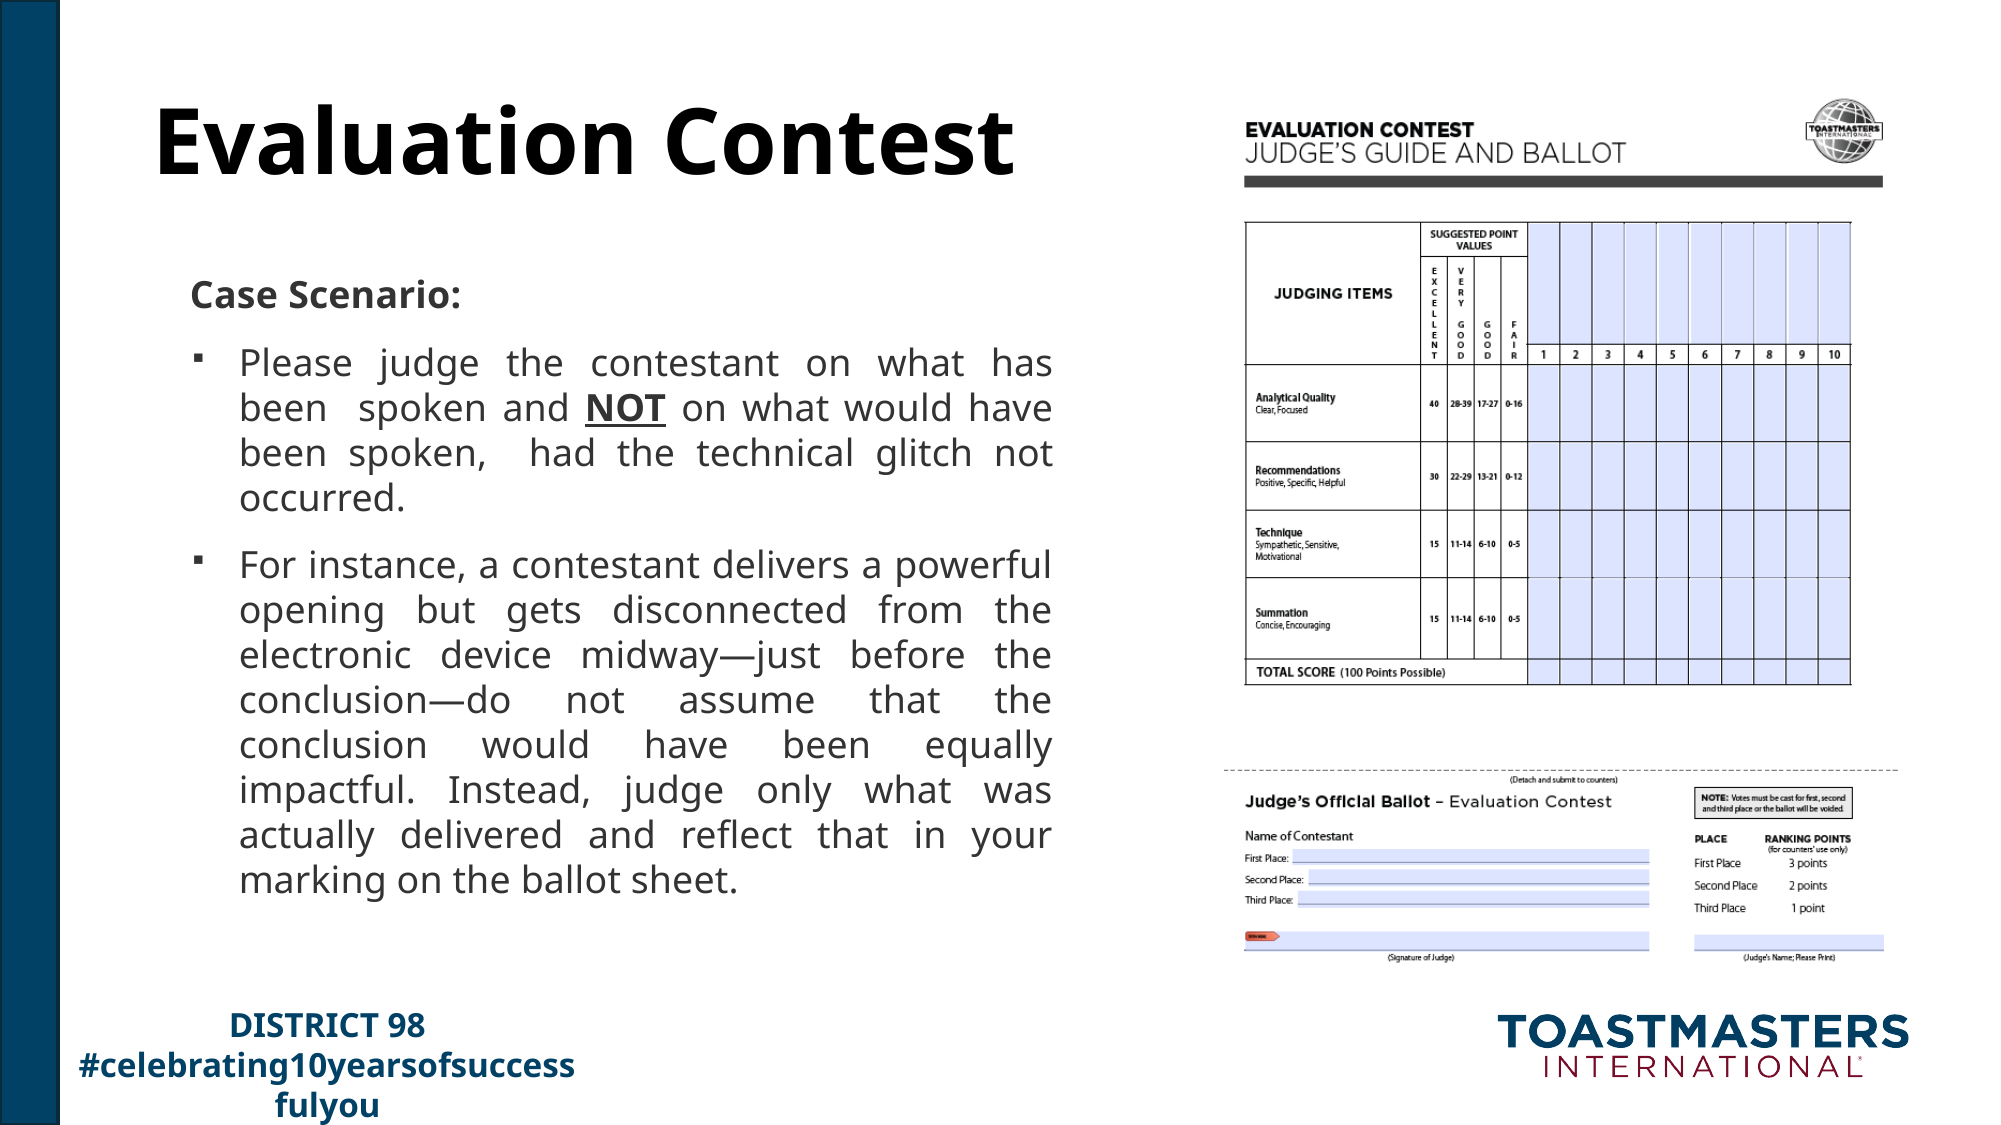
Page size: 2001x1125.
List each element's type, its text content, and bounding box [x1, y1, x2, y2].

title Evaluation Contest [137, 59, 1944, 229]
text_box DISTRICT 98 #celebrating10yearsofsuccessfulyou [57, 996, 597, 1125]
text_box [0, 0, 60, 1125]
picture [1224, 74, 2000, 1125]
list Case Scenario: Please judge the contestant on what has been spoken and NOT on what would have been spoken, had the technical glitch not occurred. For instance, a contestant delivers a powerful opening but gets disconnected from the electronic device midway—just before the conclusion—do not assume that the conclusion would have been equally impactful. Instead, judge only what was actually delivered and reflect that in your marking on the ballot sheet. [174, 263, 1070, 953]
